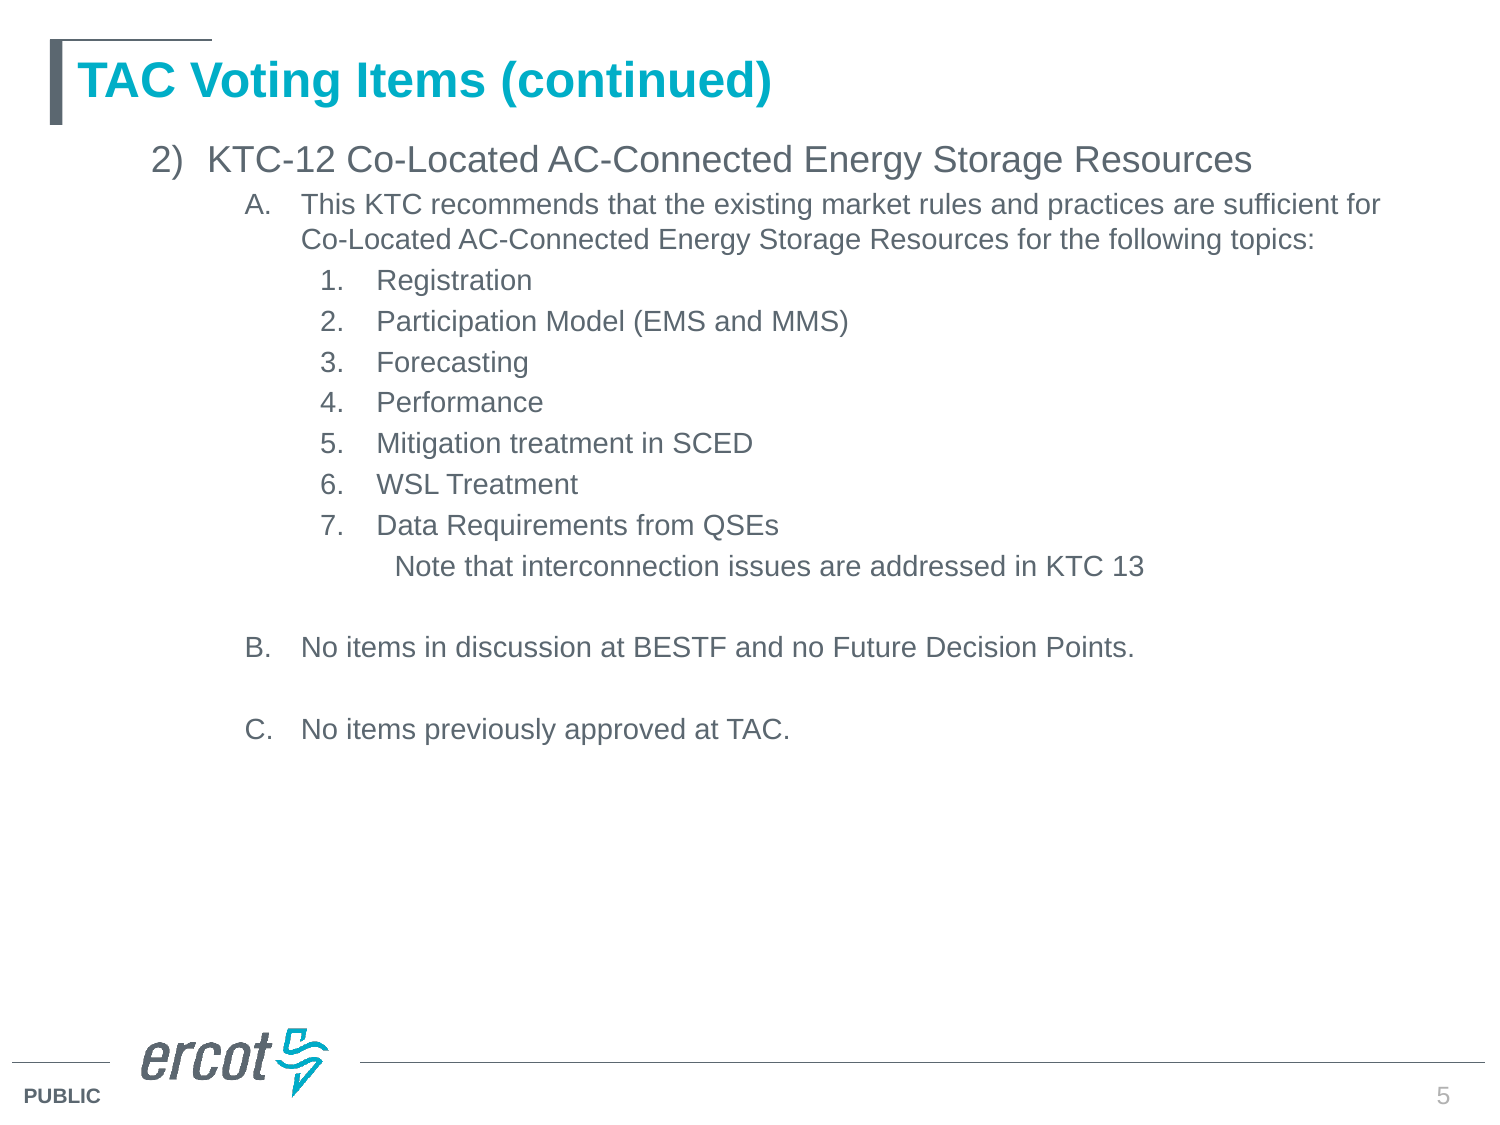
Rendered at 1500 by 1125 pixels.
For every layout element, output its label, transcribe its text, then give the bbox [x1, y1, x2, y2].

slide_number 5 [1400, 1076, 1488, 1113]
picture [137, 1024, 332, 1100]
title TAC Voting Items (continued) [62, 39, 1450, 125]
list KTC-12 Co-Located AC-Connected Energy Storage Resources This KTC recommends that the existing market rules and practices are sufficient for Co-Located AC-Connected Energy Storage Resources for the following topics: Registration Participation Model (EMS and MMS) Forecasting Performance Mitigation treatment in SCED WSL Treatment Data Requirements from QSEs Note that interconnection issues are addressed in KTC 13 No items in discussion at BESTF and no Future Decision Points. No items previously approved at TAC. [61, 127, 1449, 1015]
